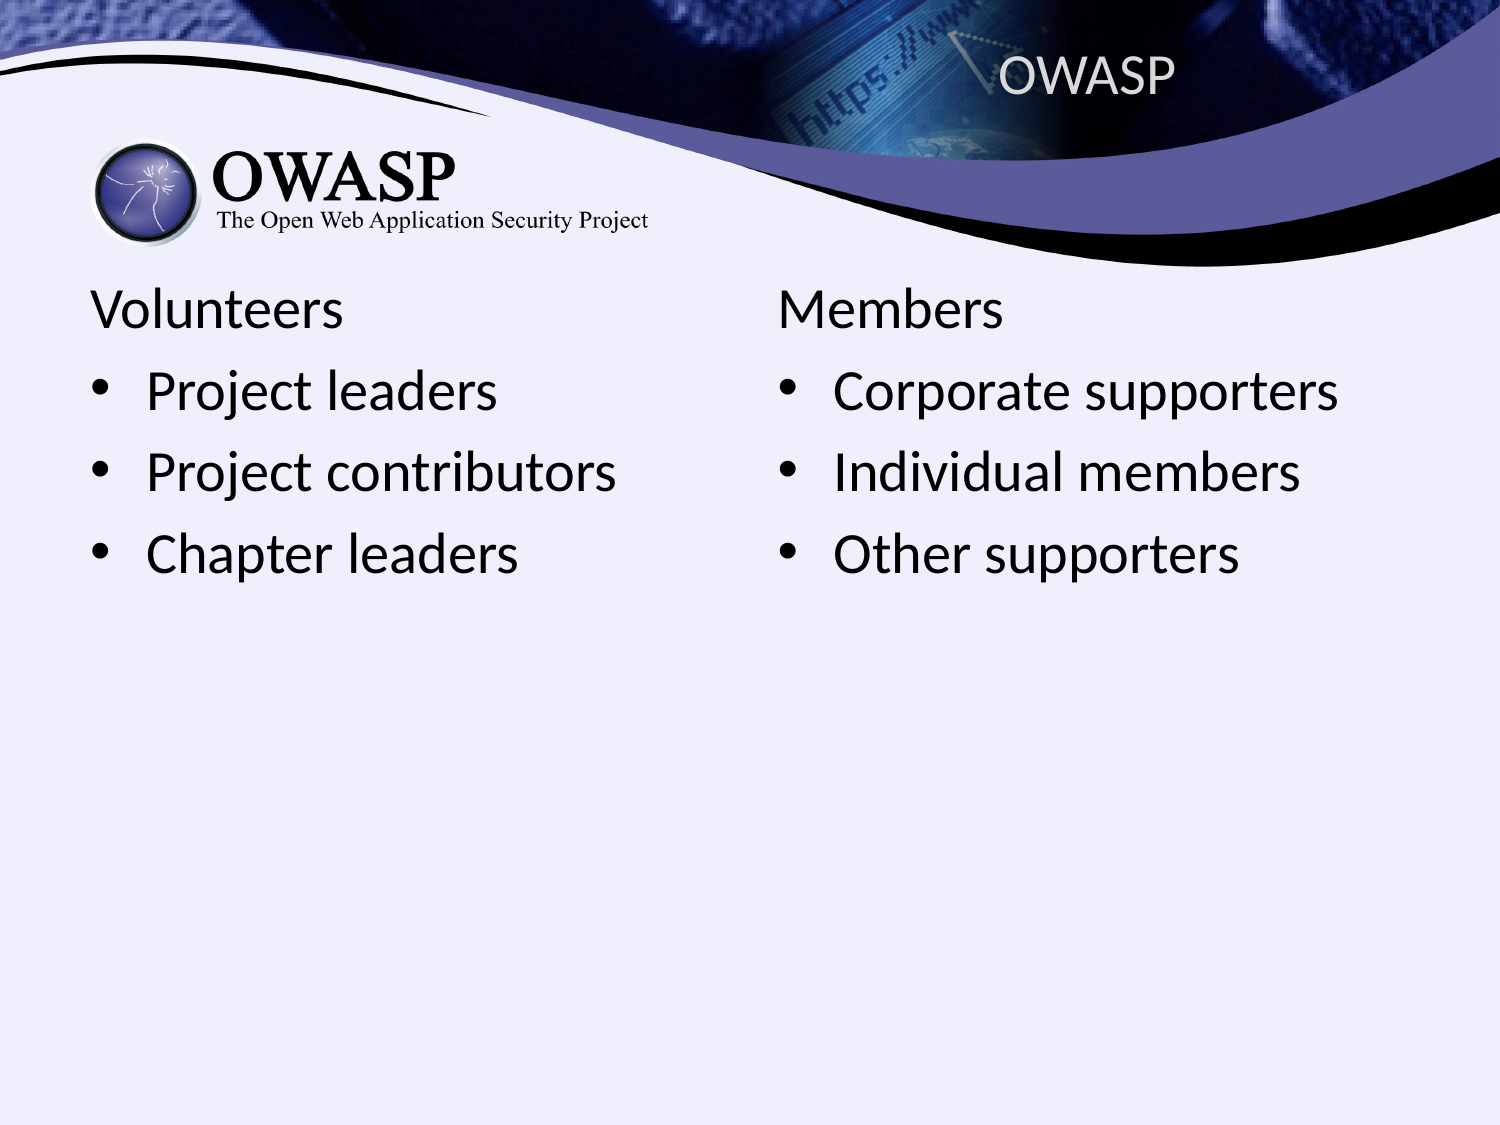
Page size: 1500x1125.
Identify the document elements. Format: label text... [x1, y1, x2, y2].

list Volunteers Project leaders Project contributors Chapter leaders [75, 262, 738, 1005]
picture [0, 0, 1500, 1125]
title OWASP [699, 12, 1475, 130]
list Members Corporate supporters Individual members Other supporters [762, 262, 1425, 1005]
